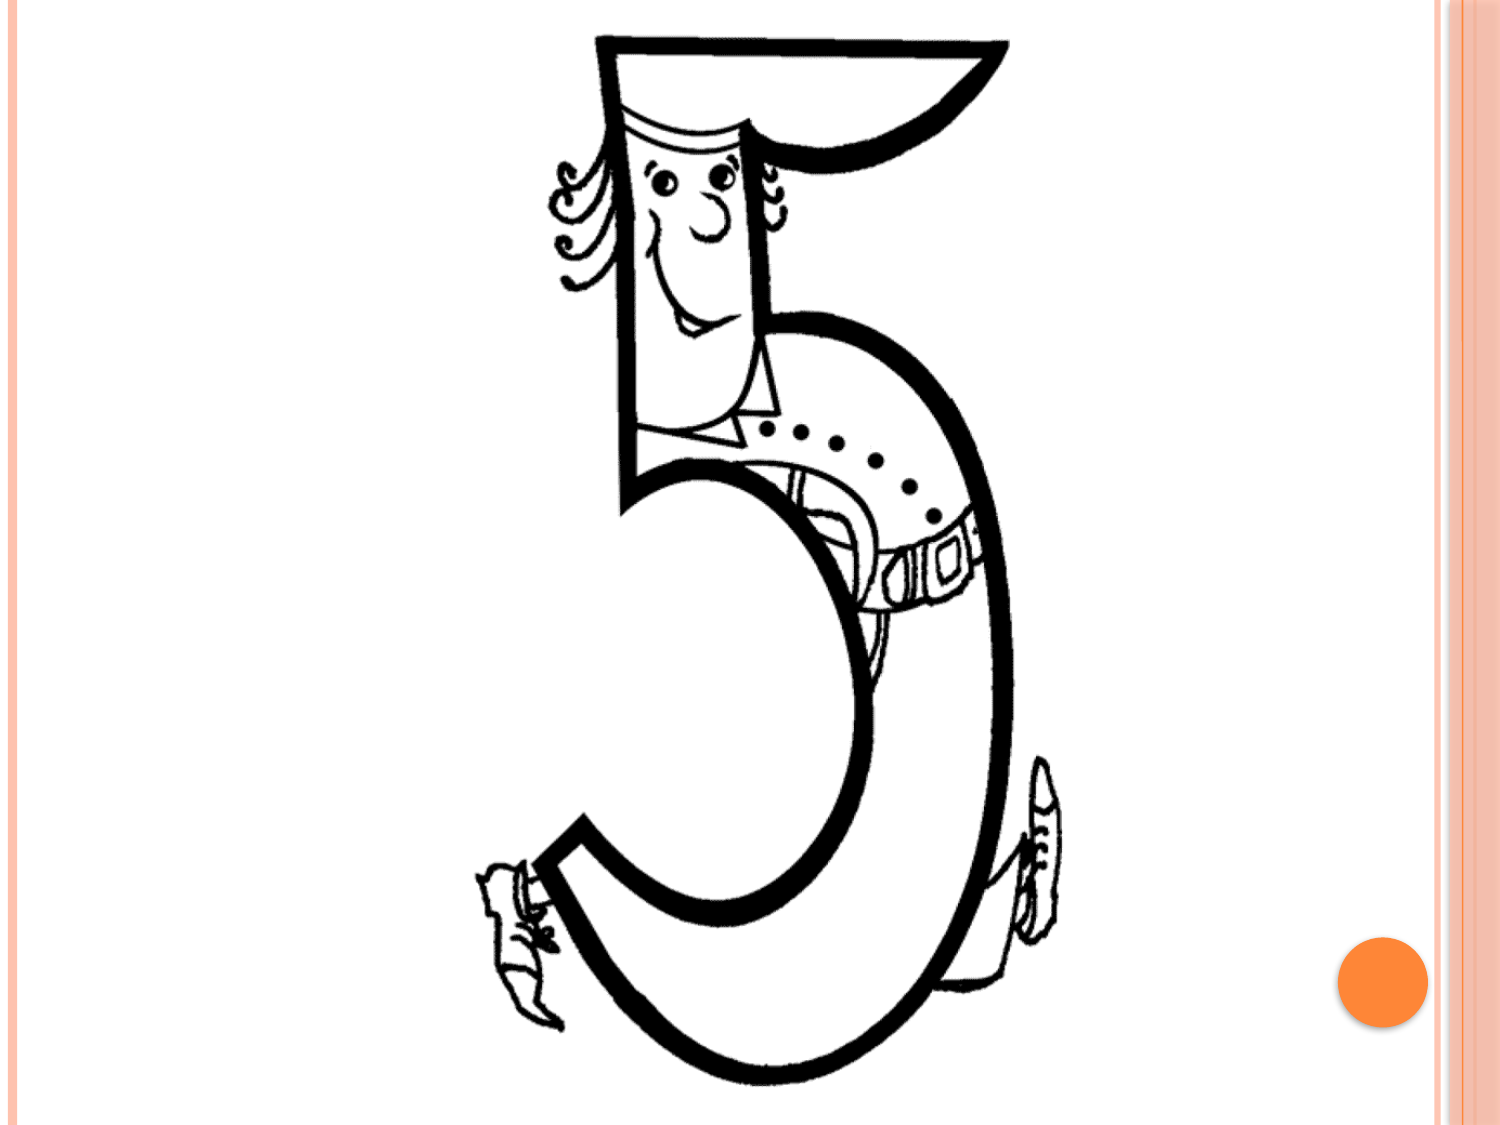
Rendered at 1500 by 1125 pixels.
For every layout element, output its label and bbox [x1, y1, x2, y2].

picture [425, 0, 1075, 1125]
